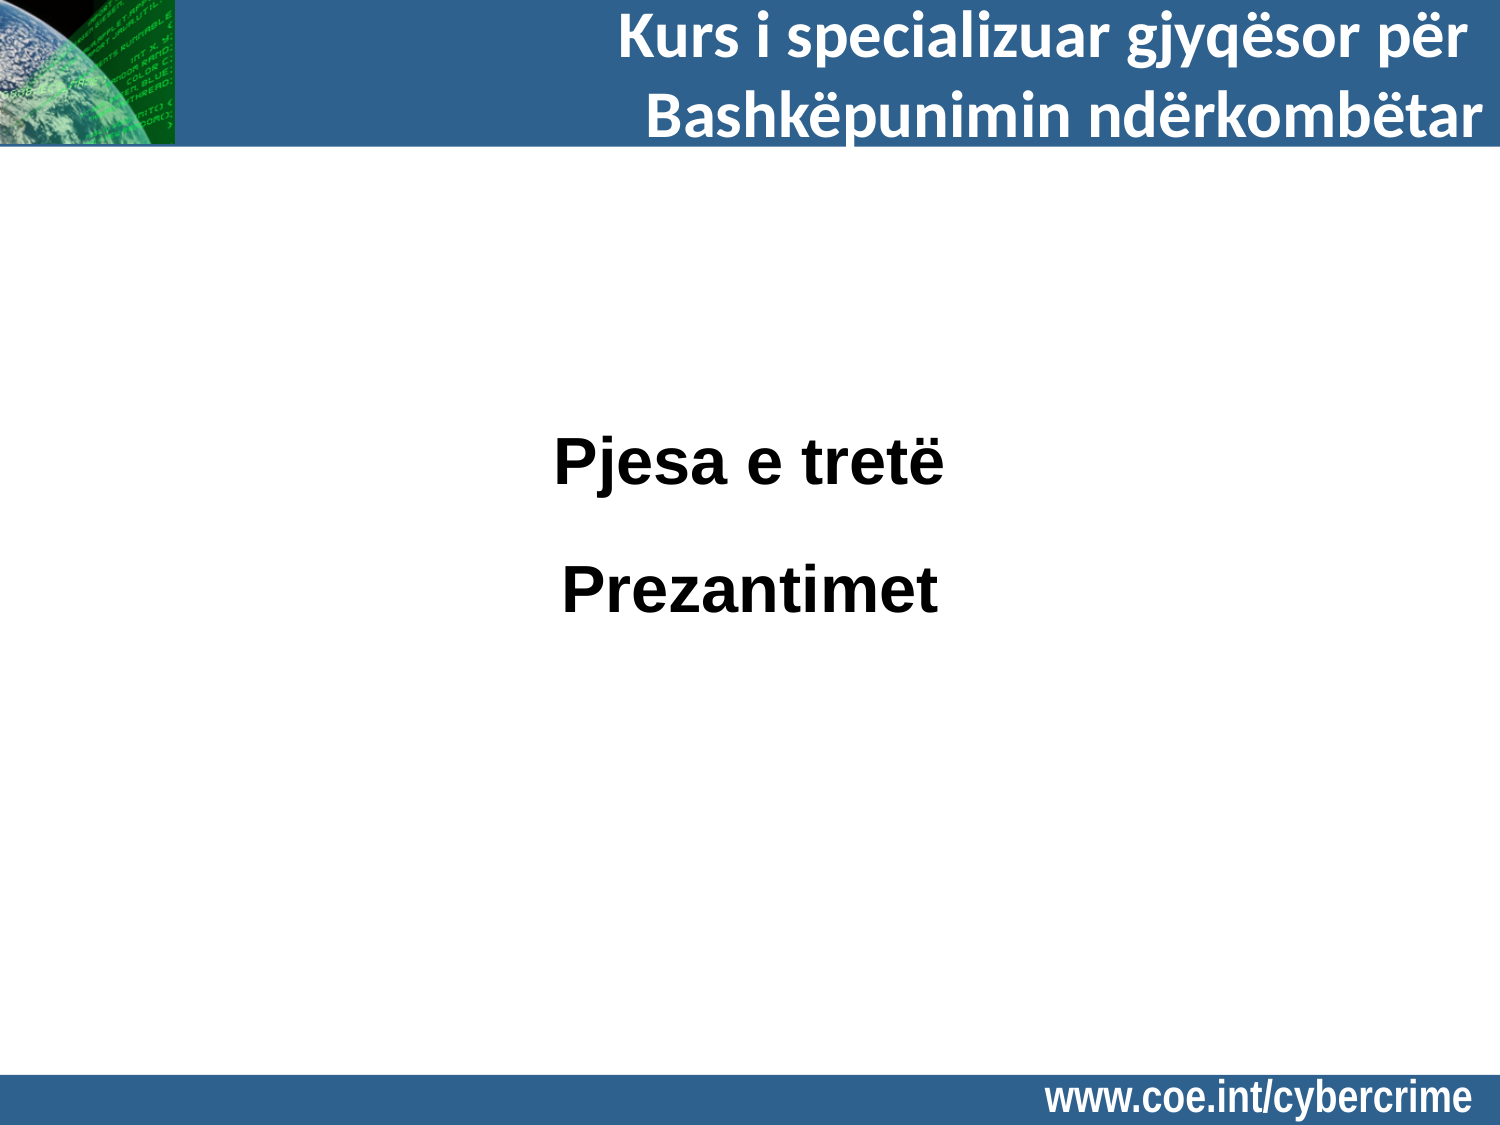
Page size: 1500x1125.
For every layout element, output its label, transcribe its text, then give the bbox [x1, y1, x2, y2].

text_box [0, 1073, 1030, 1125]
text_box Kurs i specializuar gjyqësor për Bashkëpunimin ndërkombëtar [177, 0, 1500, 149]
text_box www.coe.int/cybercrime [1030, 1059, 1500, 1125]
picture [0, 0, 175, 144]
text_box Pjesa e tretë Prezantimet [50, 425, 1450, 633]
